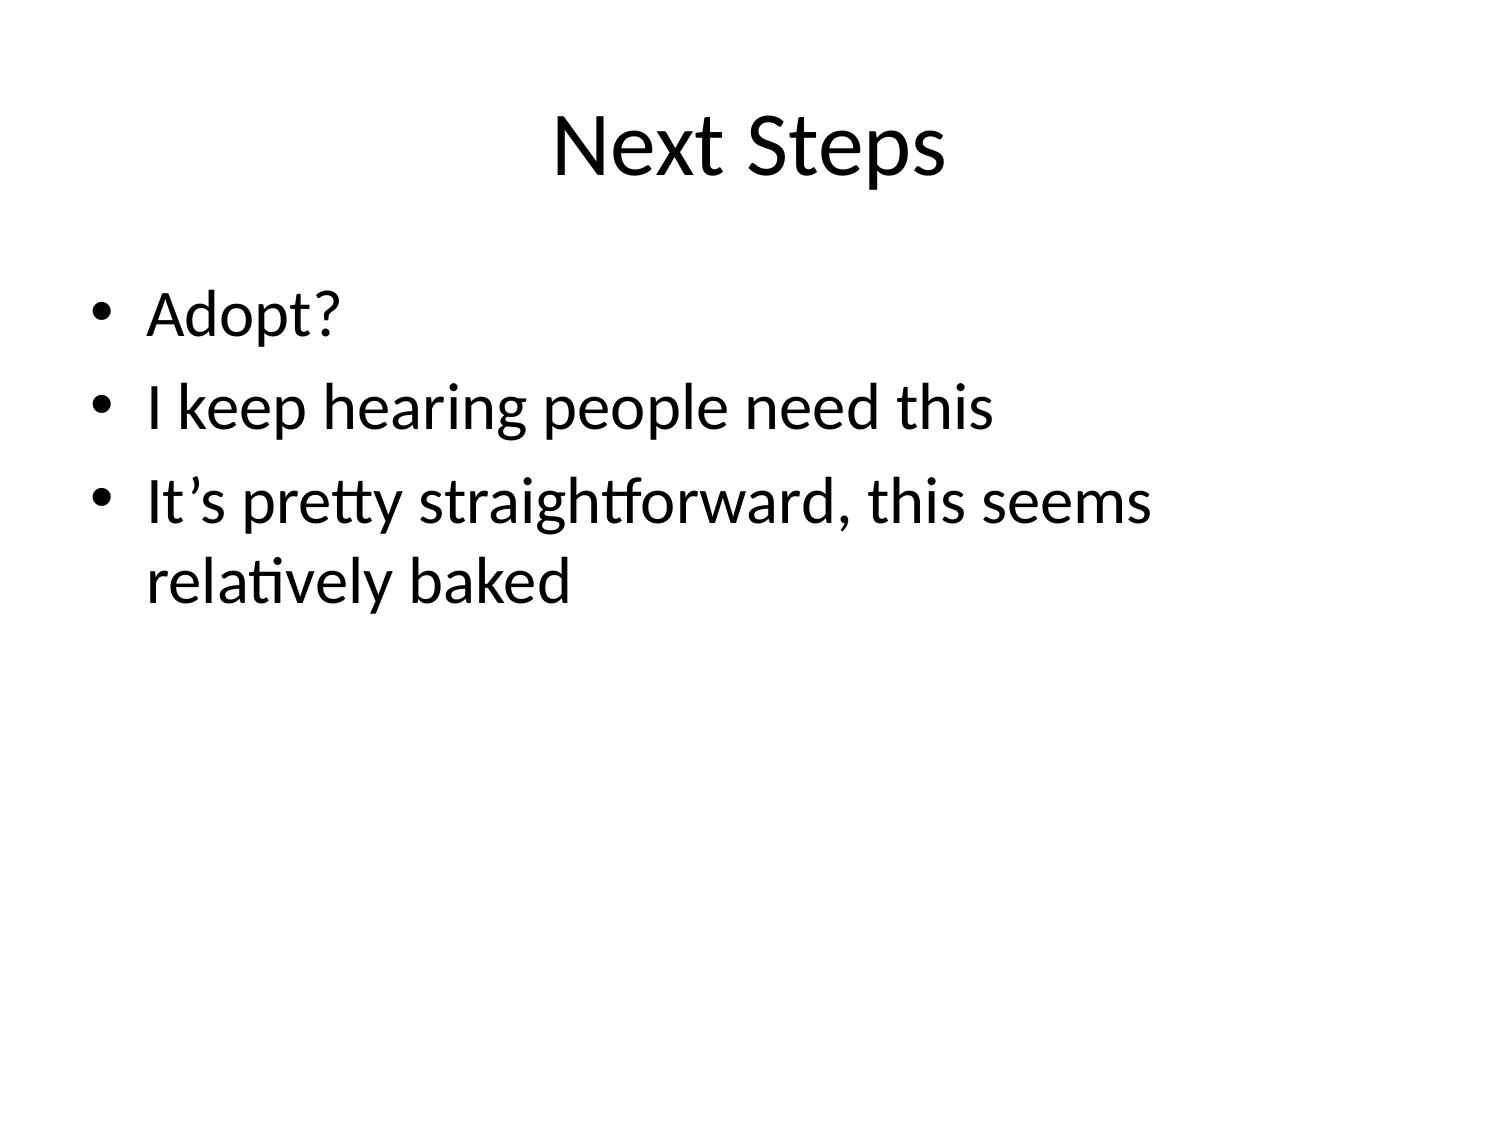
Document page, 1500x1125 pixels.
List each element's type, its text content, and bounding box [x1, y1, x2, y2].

list Adopt? I keep hearing people need this It’s pretty straightforward, this seems relatively baked [75, 262, 1425, 1005]
title Next Steps [75, 45, 1425, 233]
